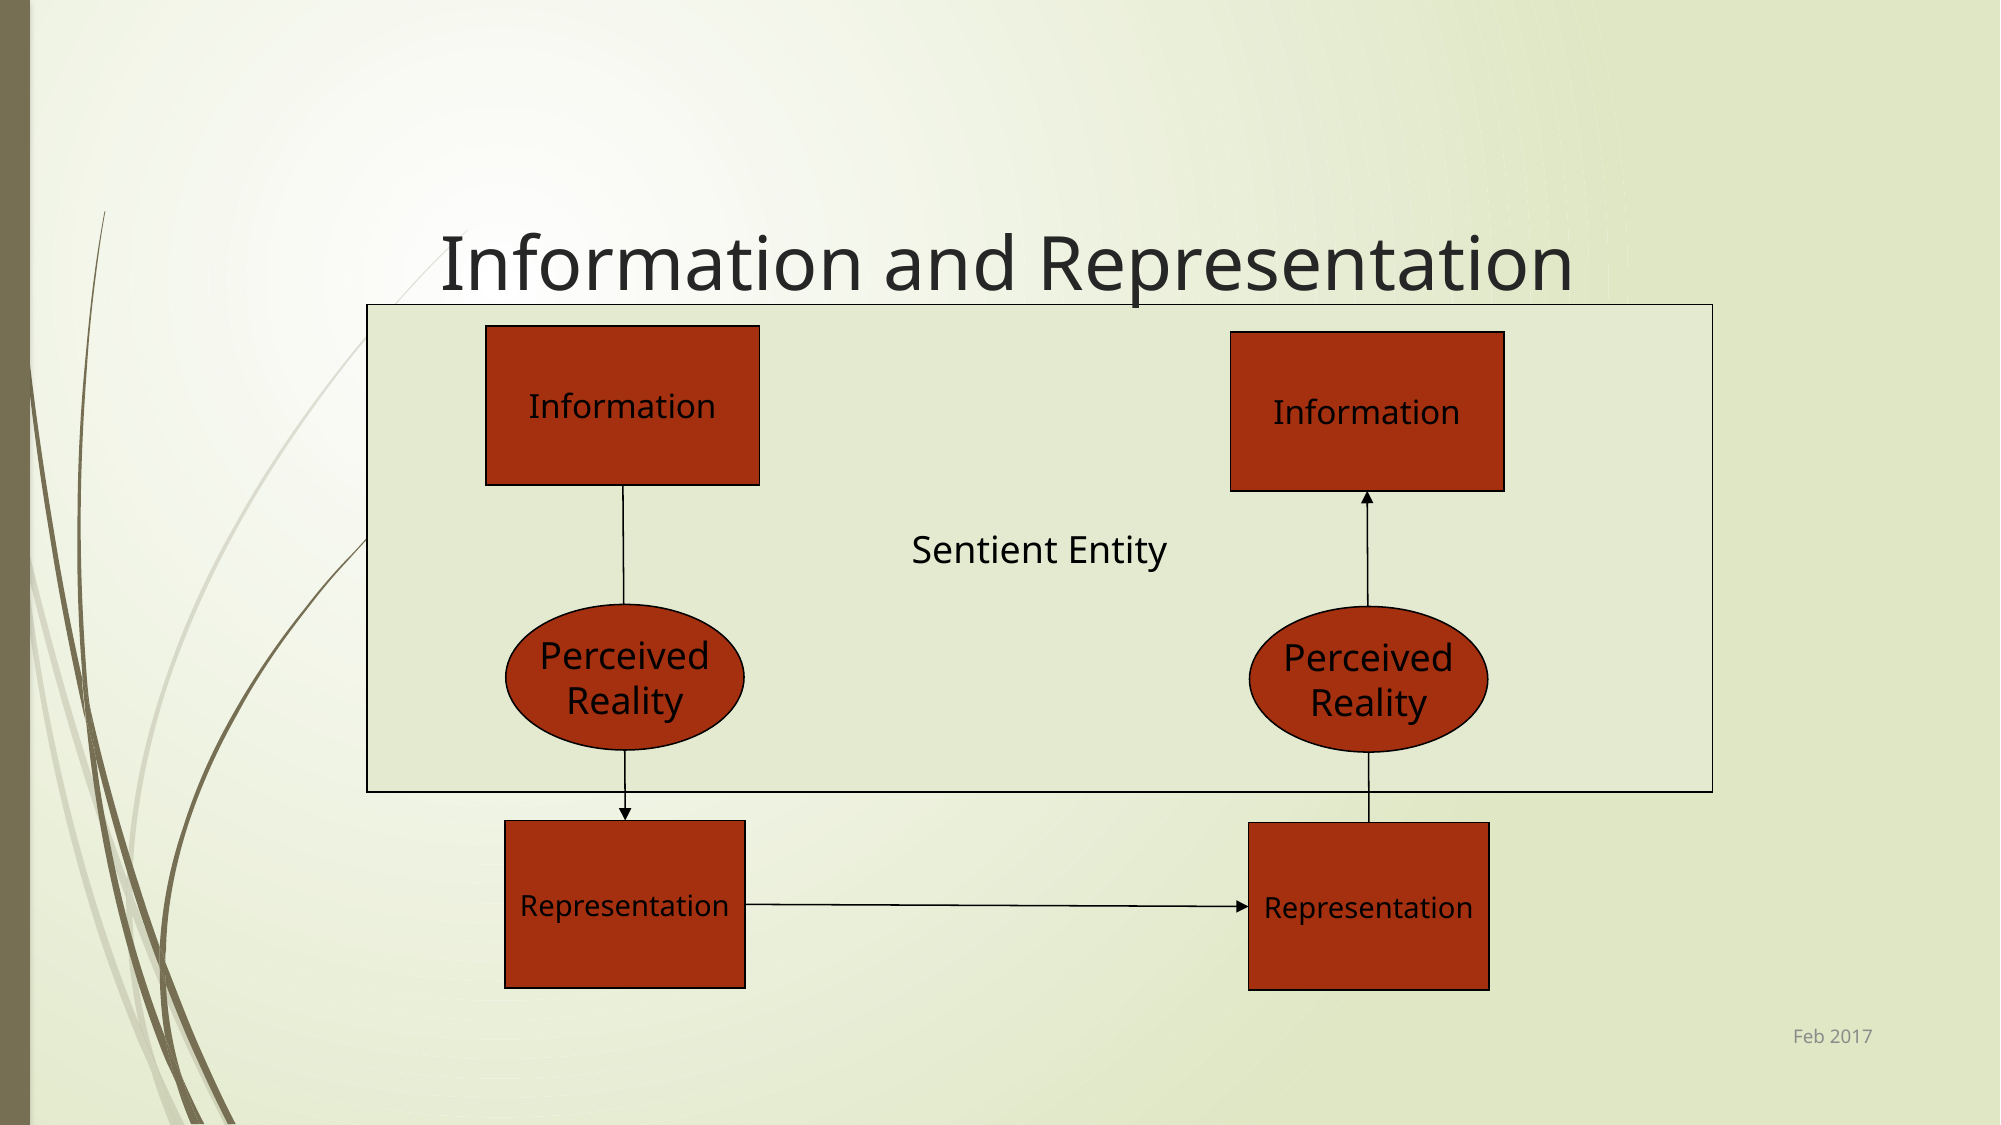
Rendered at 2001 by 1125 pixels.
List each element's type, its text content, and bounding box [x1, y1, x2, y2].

title Information and Representation [425, 102, 1888, 313]
text_box Representation [1248, 822, 1489, 991]
text_box Information [1230, 331, 1504, 491]
text_box Sentient Entity [366, 304, 1713, 792]
text_box Perceived Reality [505, 604, 617, 750]
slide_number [1699, 1005, 1888, 1067]
text_box Perceived Reality [1374, 606, 1488, 752]
text_box Perceived Reality [629, 604, 745, 750]
text_box Perceived Reality [1249, 606, 1362, 752]
text_box Information [486, 326, 760, 486]
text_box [622, 484, 626, 821]
text_box Representation [504, 820, 746, 989]
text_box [1366, 490, 1370, 823]
